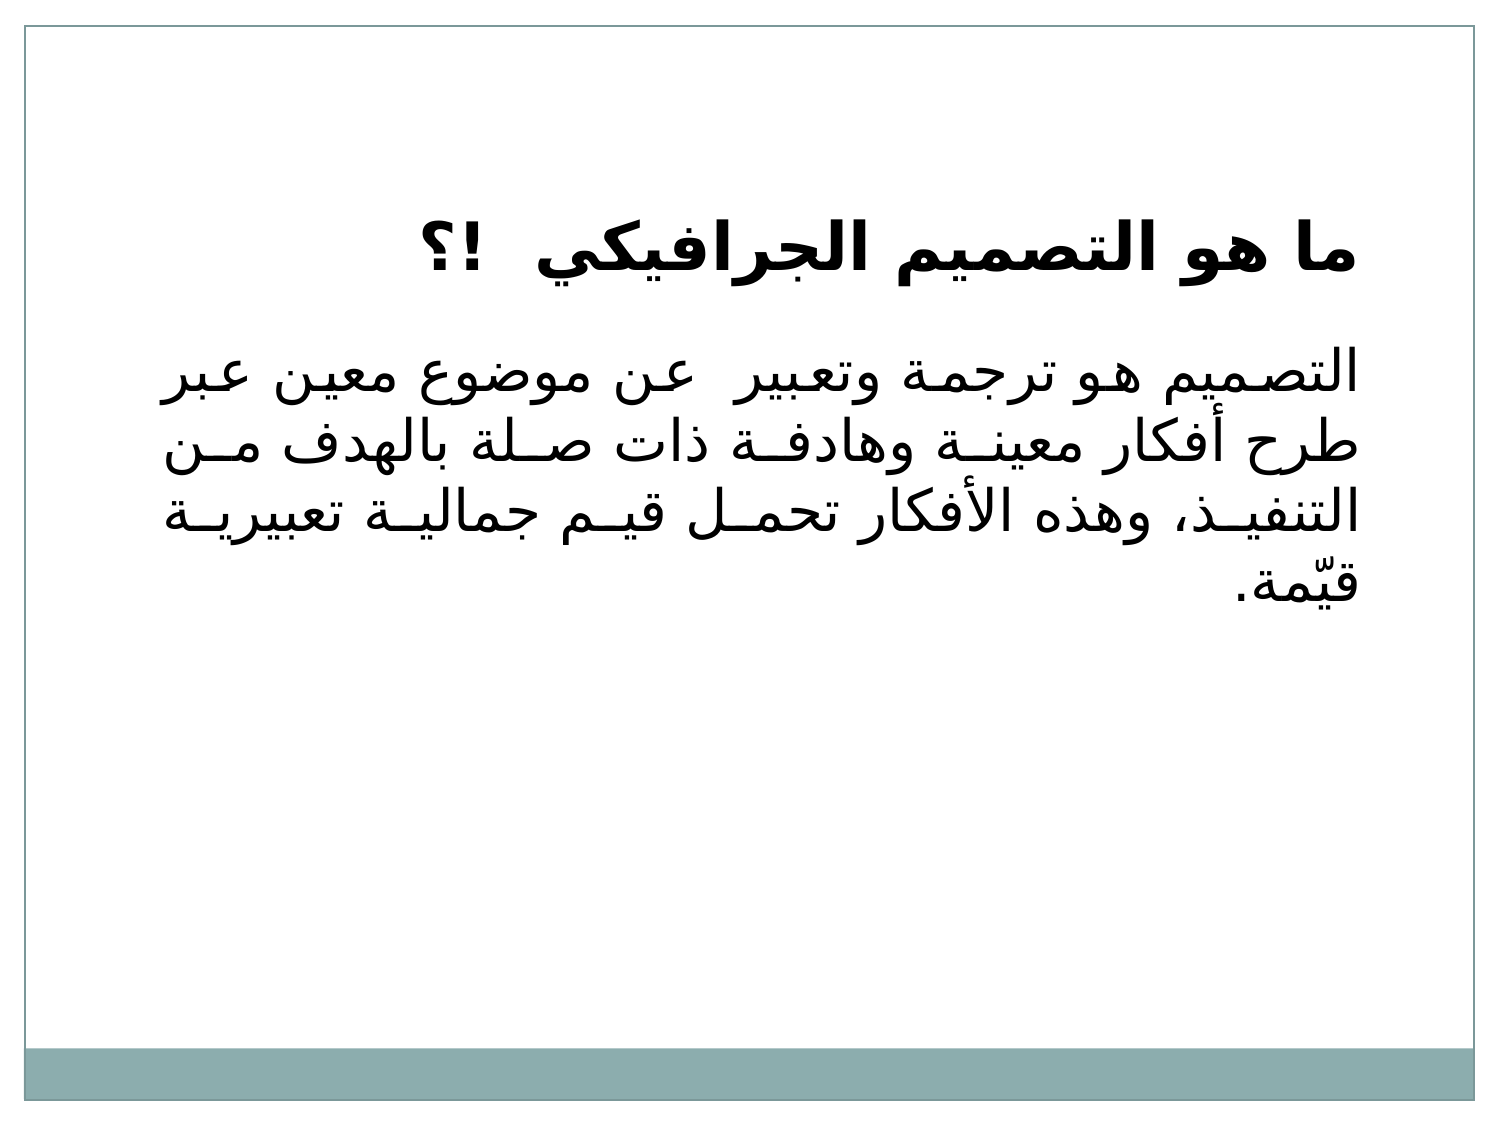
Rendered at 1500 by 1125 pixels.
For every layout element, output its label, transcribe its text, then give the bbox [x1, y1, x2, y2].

text_box ما هو التصميم الجرافيكي !؟ التصميم هو ترجمة وتعبير عن موضوع معين عبر طرح أفكار معينة وهادفة ذات صلة بالهدف من التنفيذ، وهذه الأفكار تحمل قيم جمالية تعبيرية قيّمة. [147, 196, 1376, 821]
